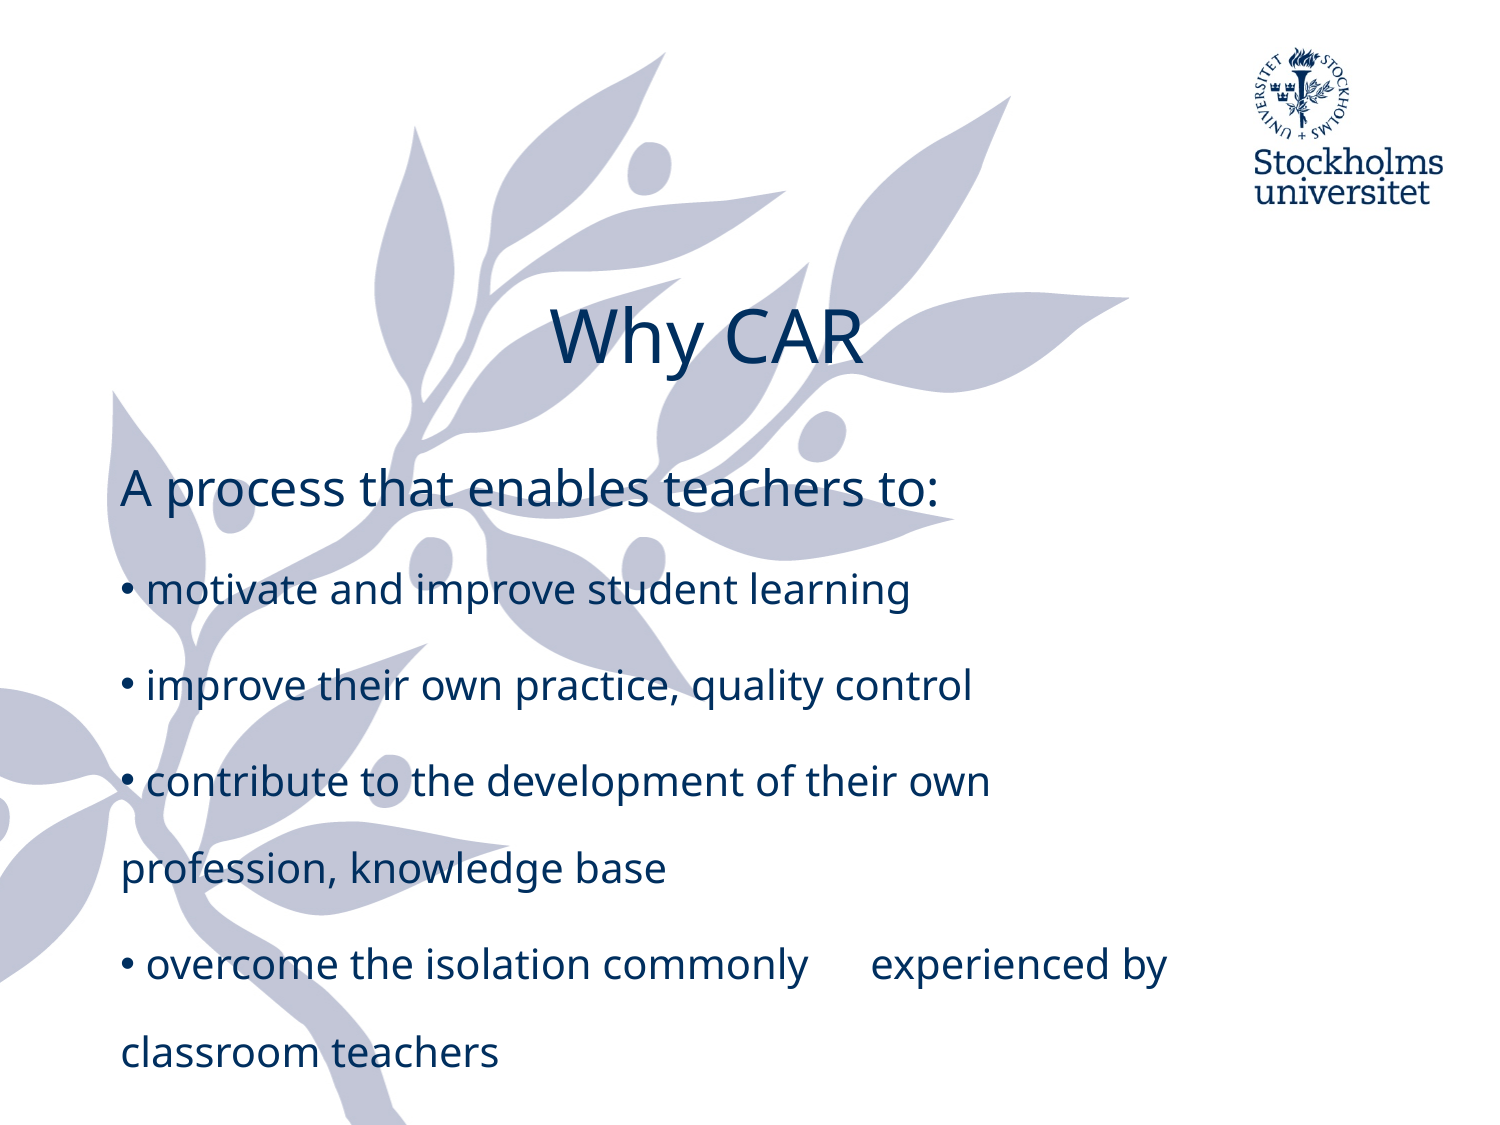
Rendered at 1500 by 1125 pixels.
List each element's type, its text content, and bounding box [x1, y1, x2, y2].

picture [1253, 47, 1443, 213]
title Why CAR [163, 257, 1253, 411]
picture [0, 52, 1130, 1125]
subtitle A process that enables teachers to: motivate and improve student learning improve their own practice, quality control contribute to the development of their own profession, knowledge base overcome the isolation commonly experienced by classroom teachers [105, 421, 1194, 1125]
